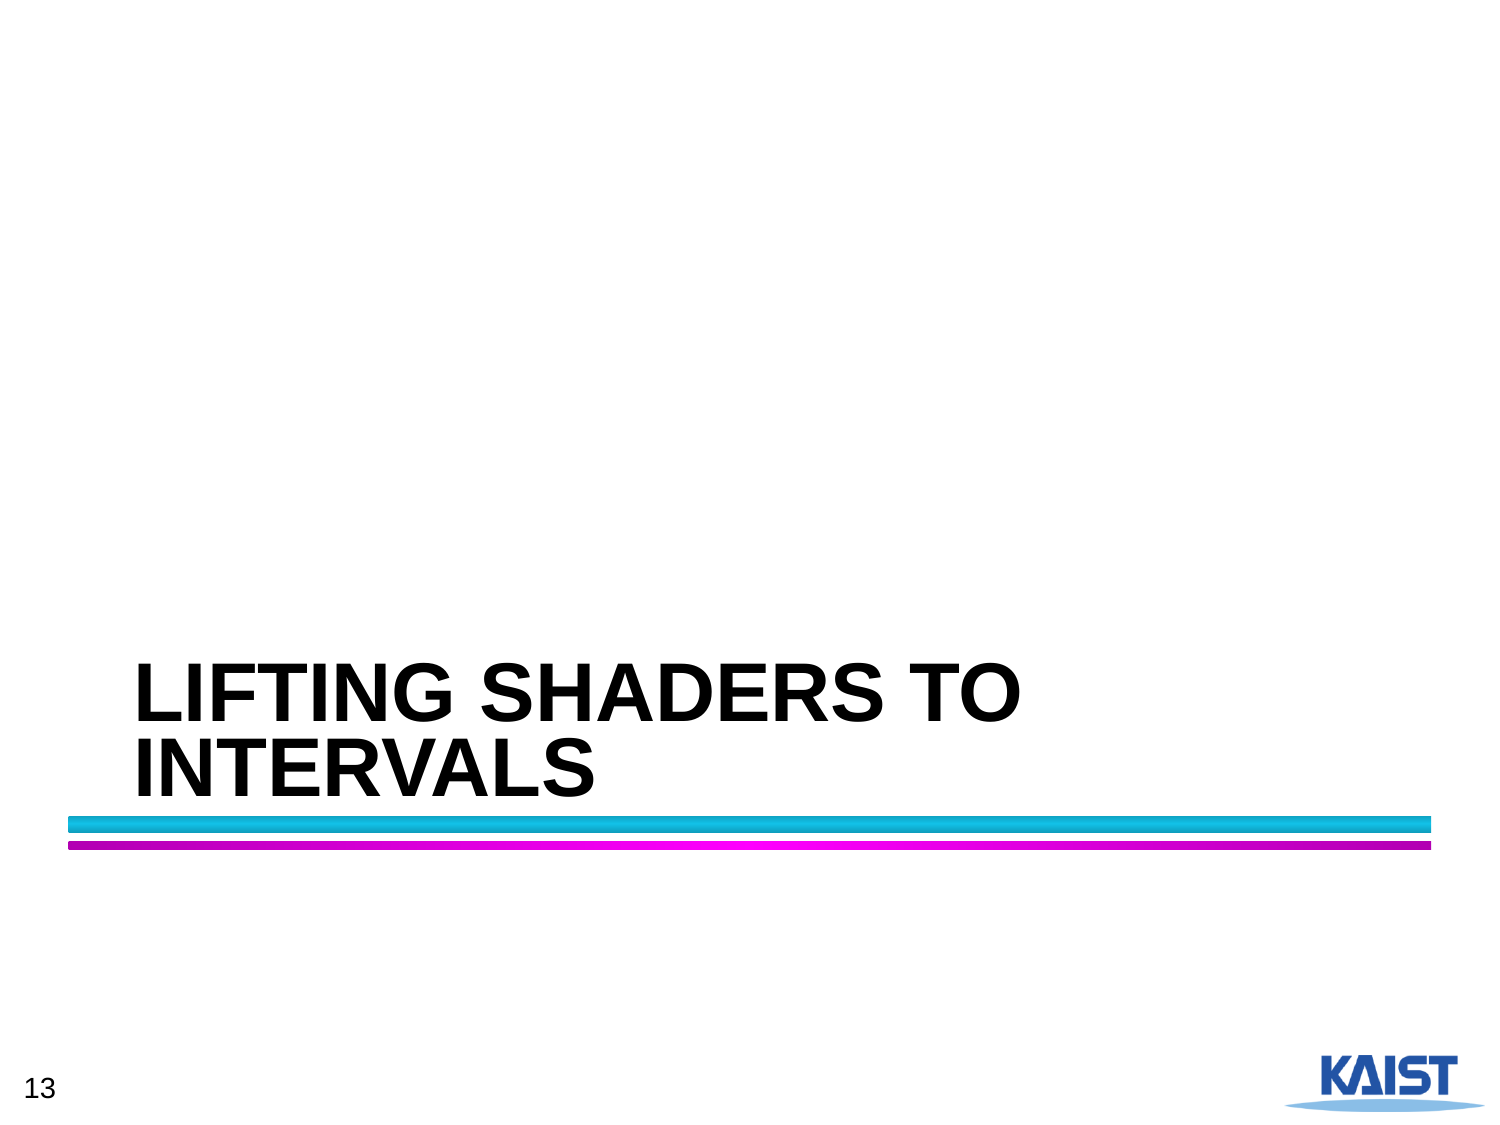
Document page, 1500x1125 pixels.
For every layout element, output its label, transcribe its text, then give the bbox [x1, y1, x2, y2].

picture [1284, 1055, 1485, 1112]
title Lifting Shaders to Intervals [117, 596, 1394, 822]
